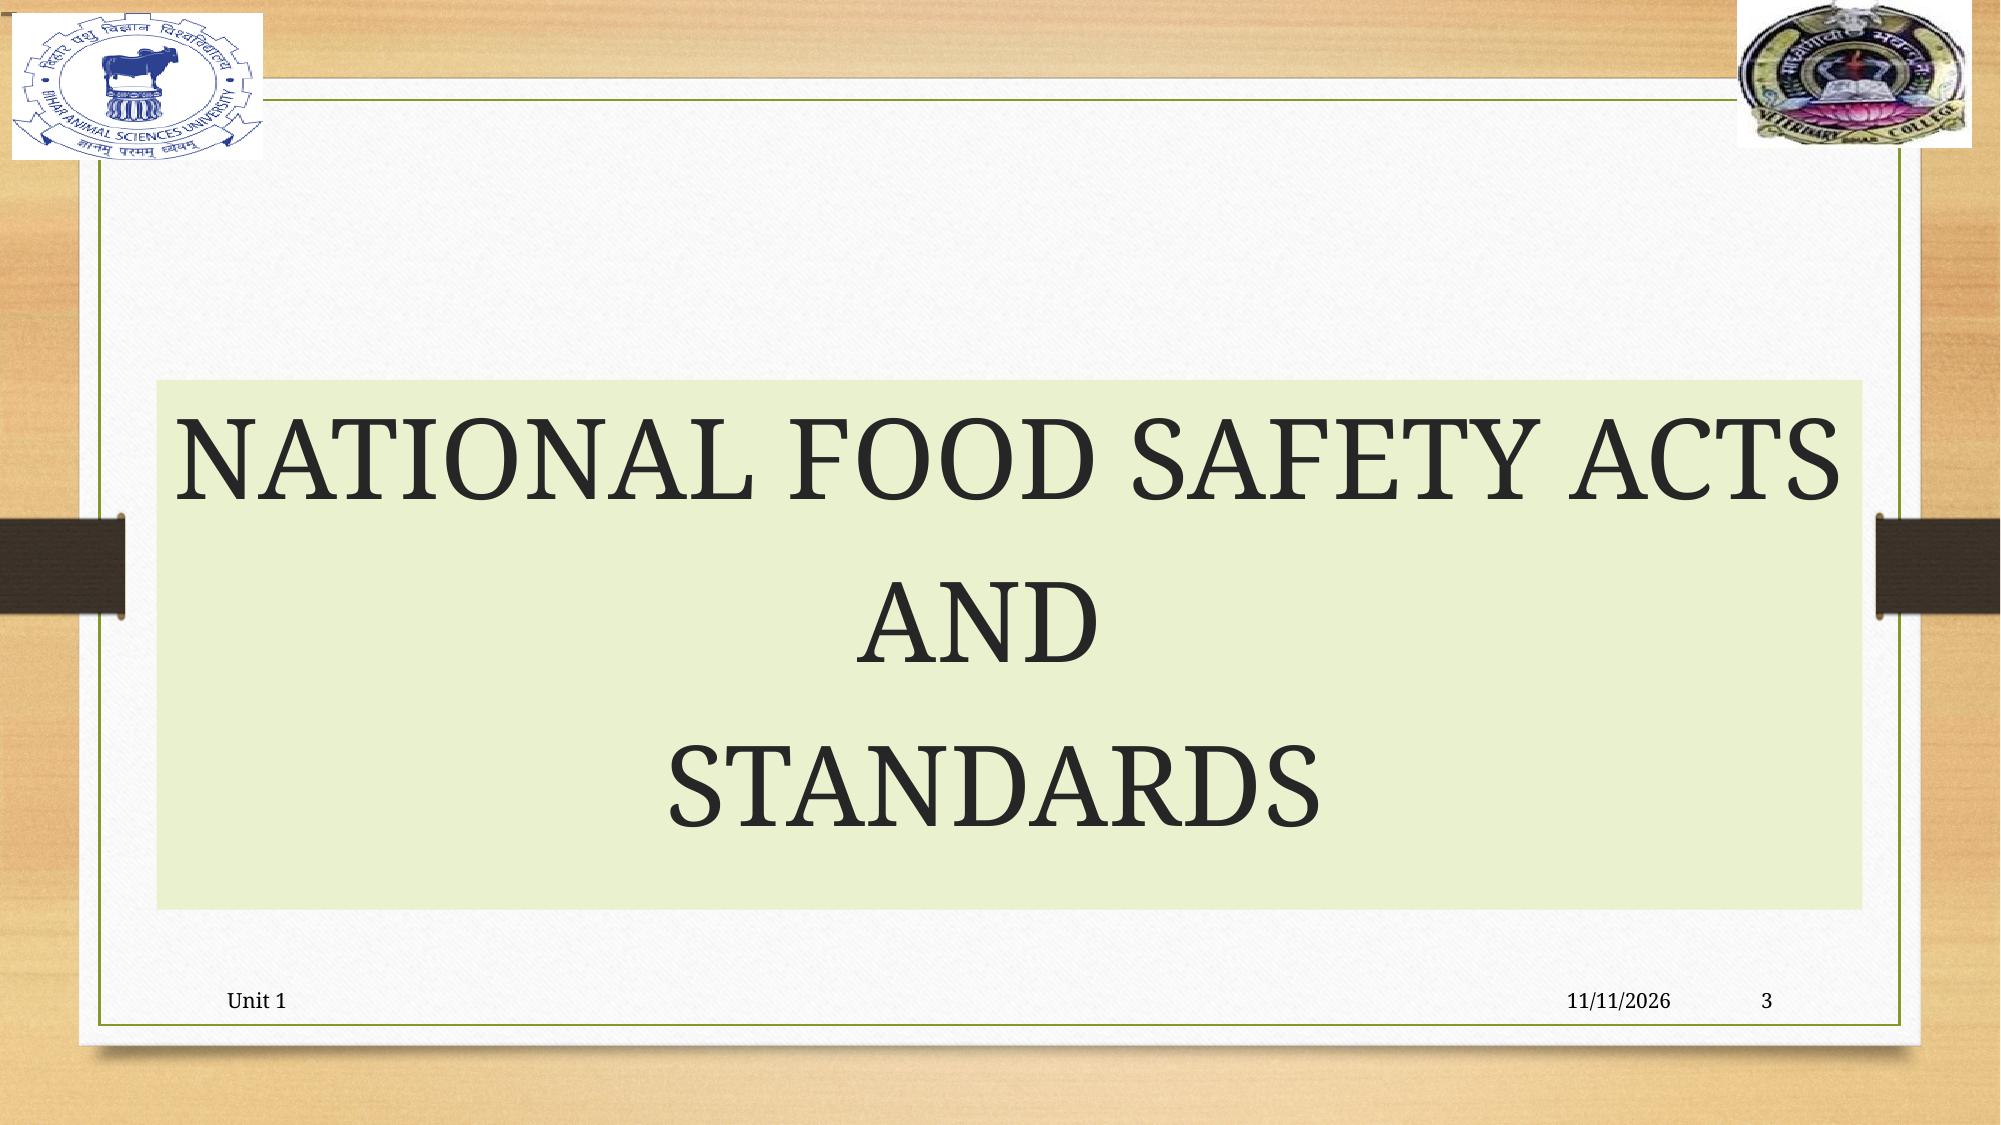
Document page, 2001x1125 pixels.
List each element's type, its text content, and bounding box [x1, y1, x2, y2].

footer Unit 1 [212, 979, 1411, 1025]
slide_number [1423, 979, 1686, 1025]
picture [0, 0, 2001, 1125]
slide_number 3 [1698, 979, 1788, 1025]
list NATIONAL FOOD SAFETY ACTS AND STANDARDS [156, 379, 1863, 910]
